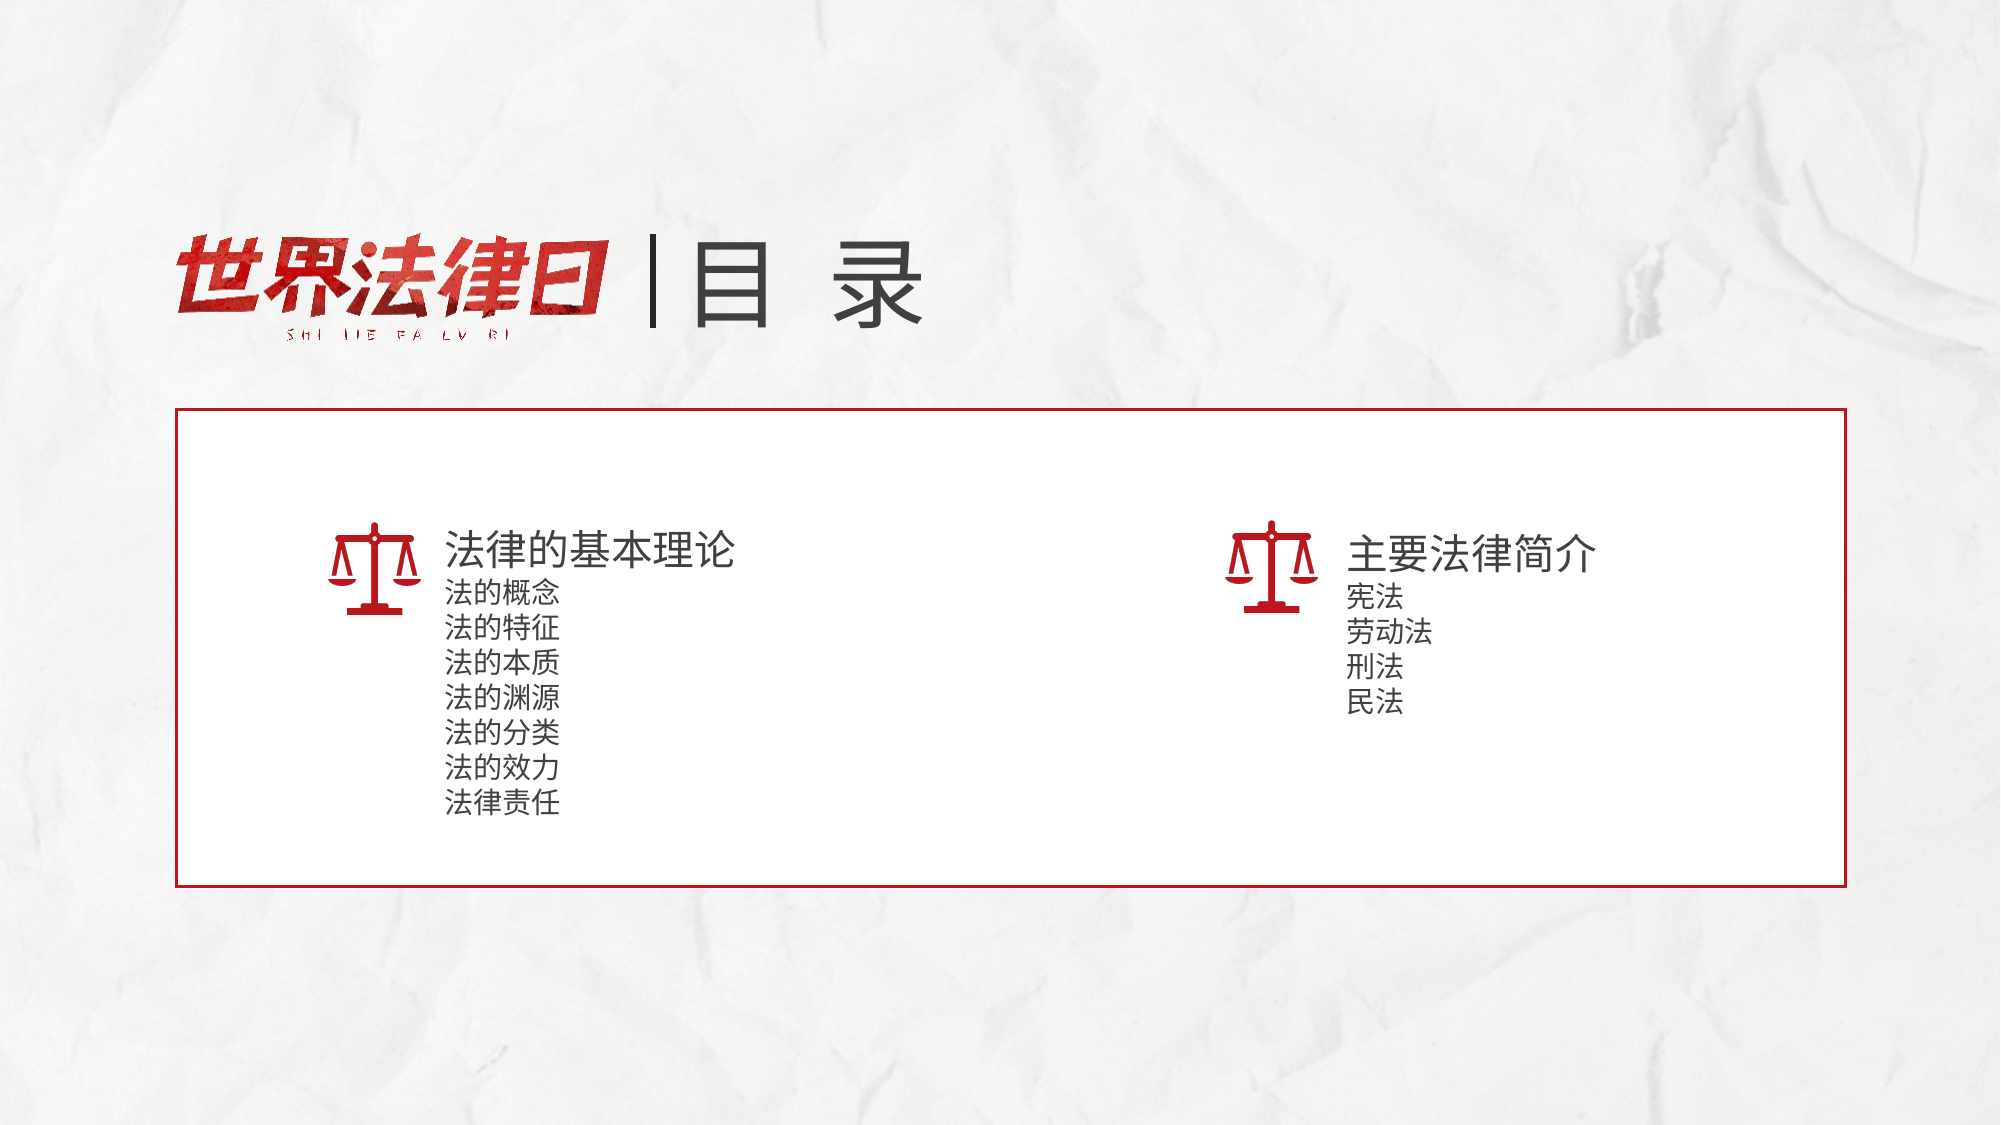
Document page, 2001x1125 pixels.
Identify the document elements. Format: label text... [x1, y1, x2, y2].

text_box 法律的基本理论 法的概念 法的特征 法的本质 法的渊源 法的分类 法的效力 法律责任 [429, 516, 876, 827]
picture [0, 0, 2001, 1125]
text_box [175, 408, 1846, 887]
text_box 目 录 [667, 212, 1089, 348]
text_box 主要法律简介 宪法 劳动法 刑法 民法 [1331, 520, 1778, 726]
